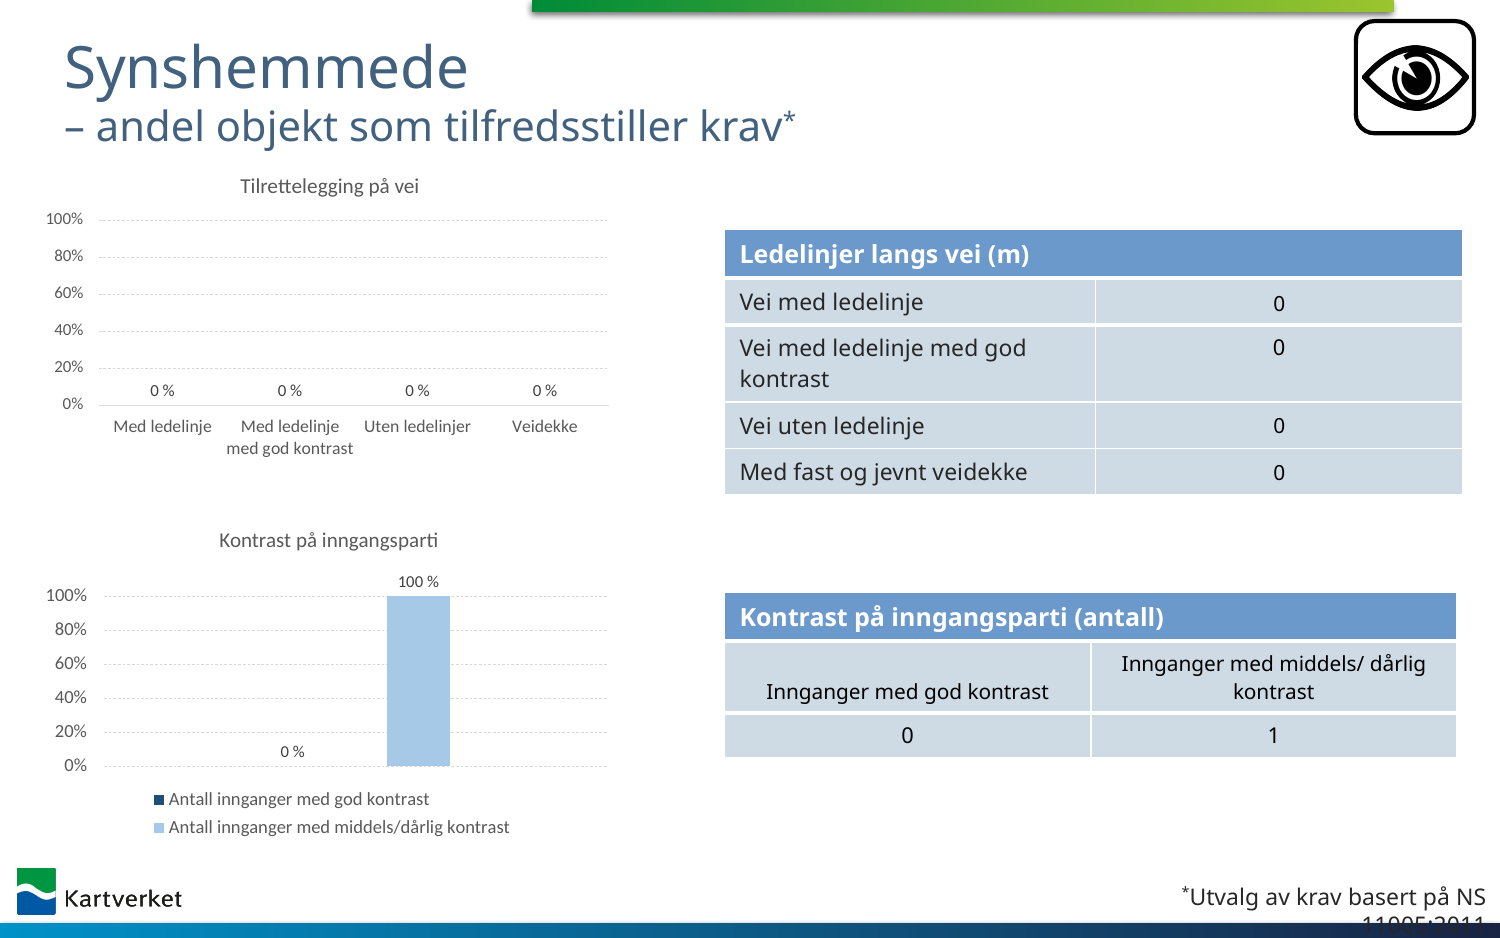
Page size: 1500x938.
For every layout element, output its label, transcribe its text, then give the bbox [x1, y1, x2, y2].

text_box *Utvalg av krav basert på NS 11005:2011 [1068, 873, 1500, 938]
table_cell 0 [1096, 280, 1462, 323]
picture [41, 520, 617, 846]
table_cell Vei med ledelinje med god kontrast [725, 327, 1095, 401]
table_cell Vei med ledelinje [725, 280, 1095, 323]
table_cell 0 [1096, 403, 1462, 448]
table_cell 0 [1096, 327, 1462, 401]
table_cell 1 [1092, 715, 1456, 757]
table_cell Med fast og jevnt veidekke [725, 449, 1095, 494]
table_cell 0 [1096, 449, 1462, 494]
picture [41, 166, 619, 492]
table_cell Innganger med middels/ dårlig kontrast [1092, 643, 1456, 711]
table_cell 0 [725, 715, 1090, 757]
table_cell Innganger med god kontrast [725, 643, 1090, 711]
text_box Synshemmede – andel objekt som tilfredsstiller krav* [49, 24, 1431, 158]
table_header Ledelinjer langs vei (m) [725, 230, 1462, 276]
table_header Kontrast på inngangsparti (antall) [725, 593, 1456, 639]
table_cell Vei uten ledelinje [725, 403, 1095, 448]
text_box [1355, 20, 1475, 134]
